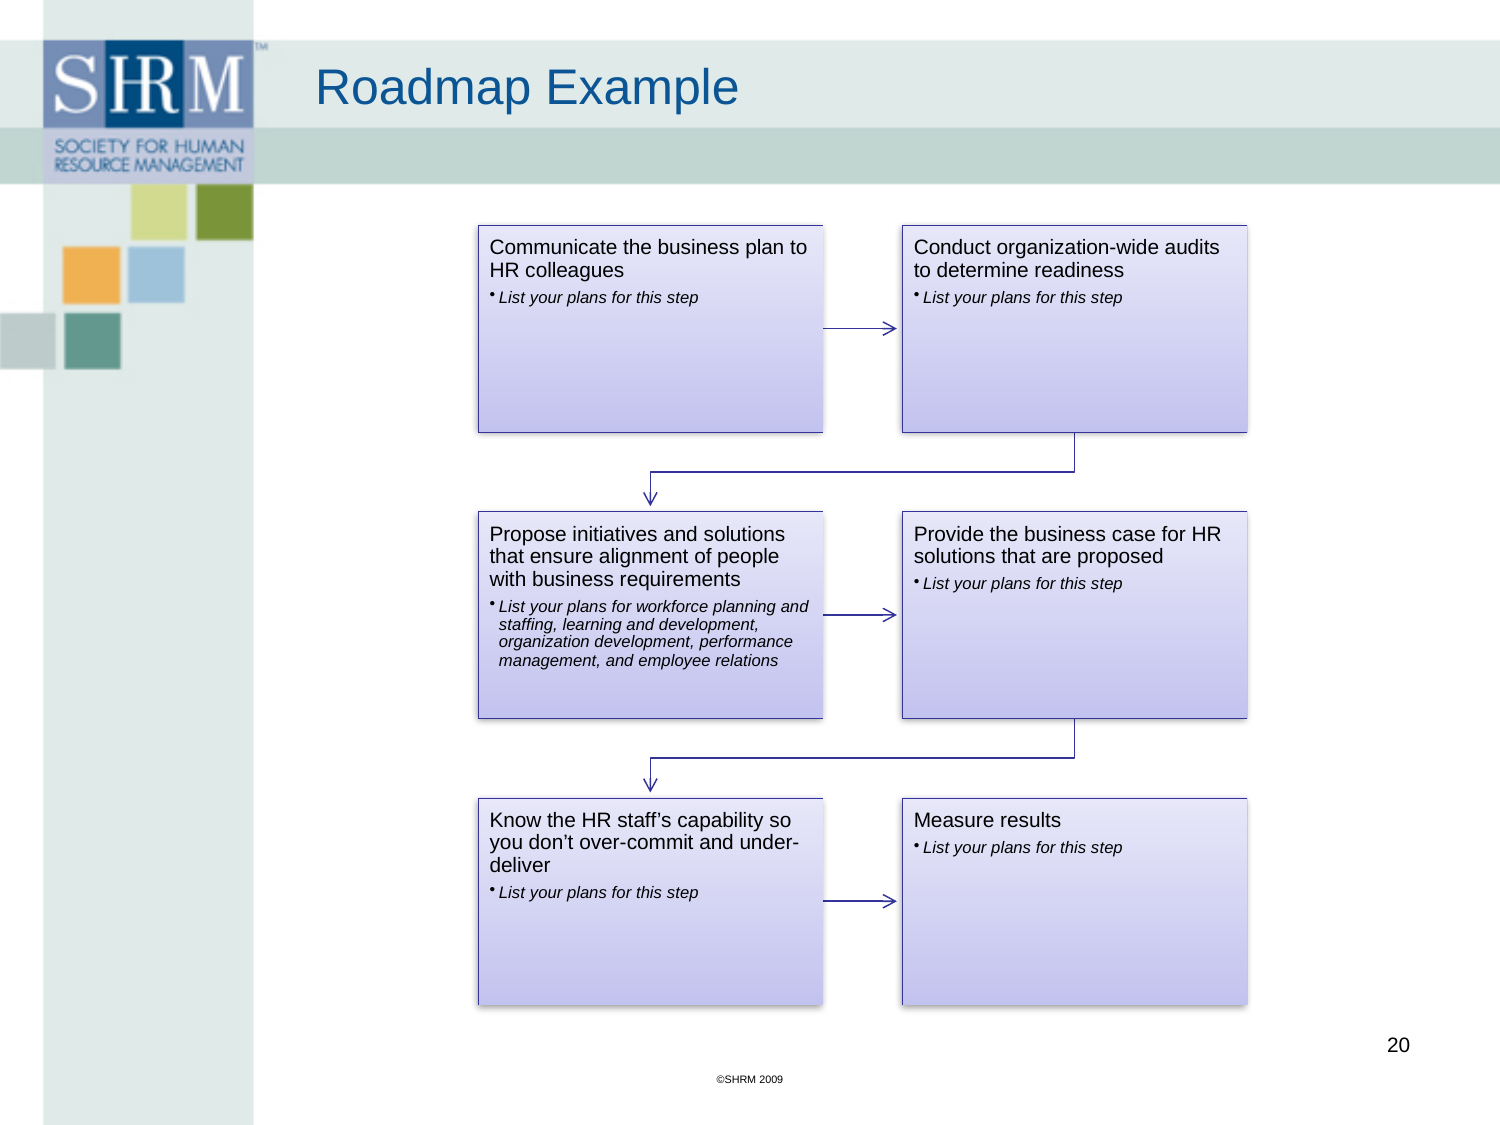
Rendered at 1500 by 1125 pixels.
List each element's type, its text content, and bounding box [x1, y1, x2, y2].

picture [0, 0, 1500, 1125]
title Roadmap Example [299, 44, 1426, 126]
footer ©SHRM 2009 [512, 1062, 988, 1103]
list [299, 224, 1426, 1006]
slide_number 20 [1074, 1024, 1426, 1103]
